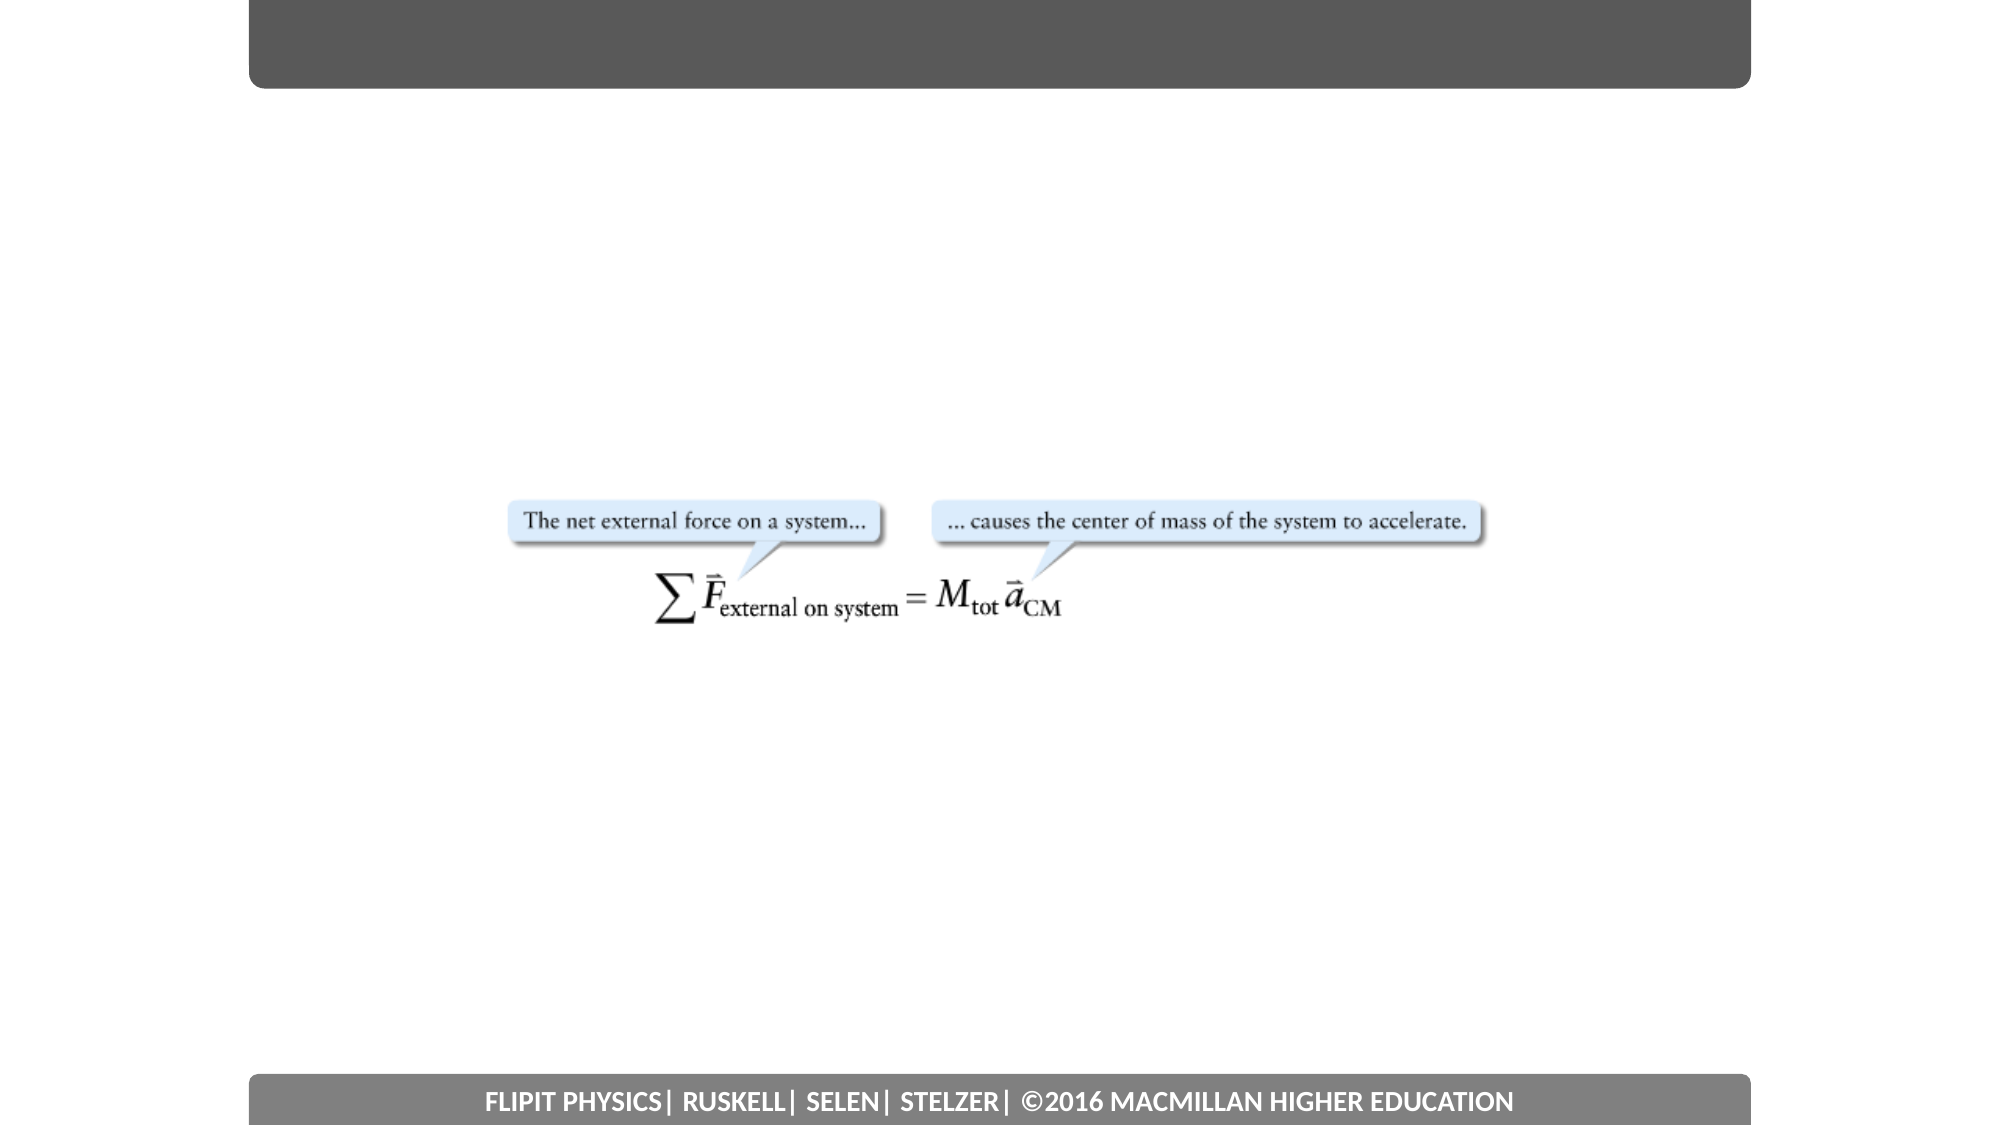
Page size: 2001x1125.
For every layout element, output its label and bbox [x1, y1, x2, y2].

picture [494, 482, 1506, 643]
text_box [249, 1074, 1750, 1125]
text_box [248, 0, 1752, 89]
